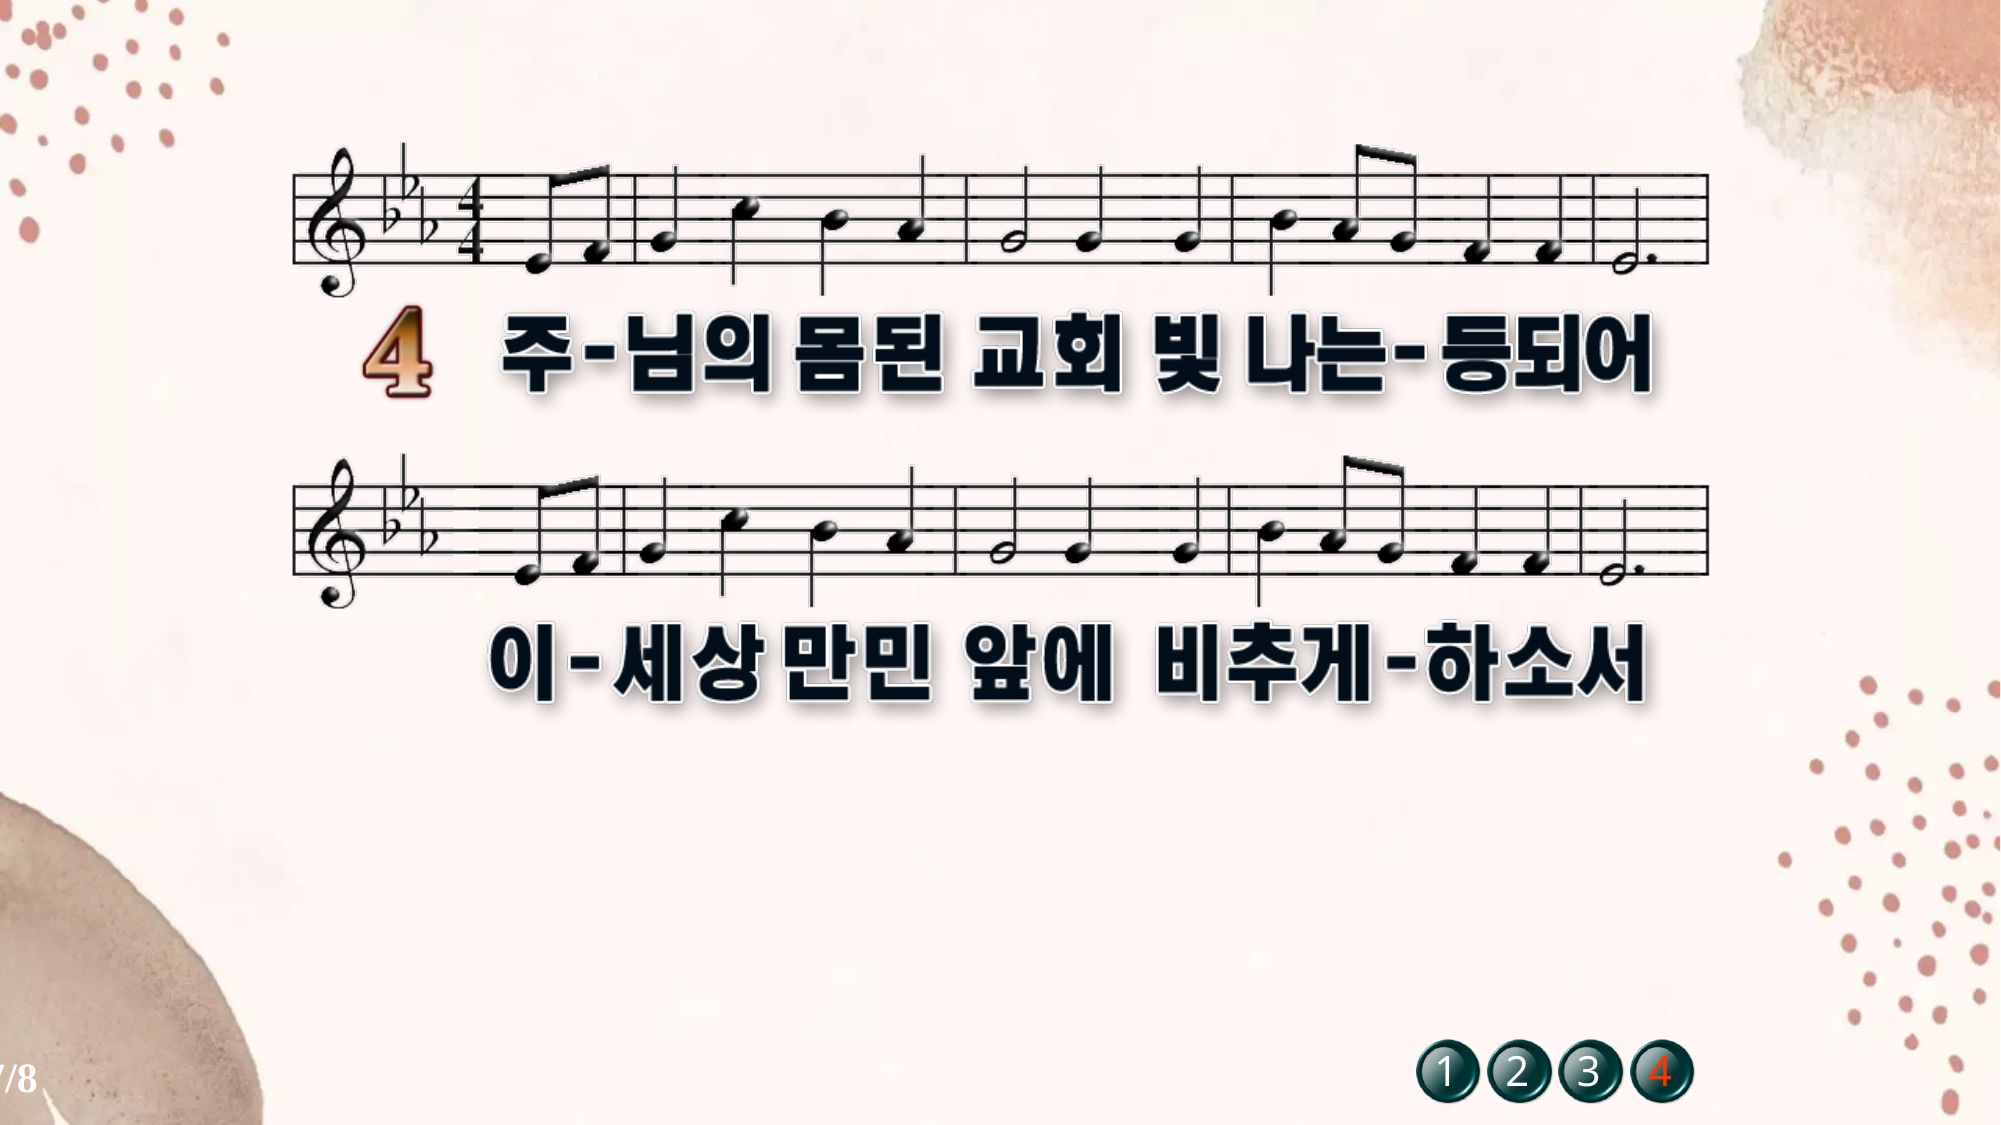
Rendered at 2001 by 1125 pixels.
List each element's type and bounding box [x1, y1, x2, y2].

text_box [1627, 1035, 1697, 1106]
text_box [1484, 1035, 1555, 1106]
picture [0, 0, 2001, 1125]
text_box [1413, 1035, 1484, 1106]
text_box [1555, 1035, 1626, 1106]
